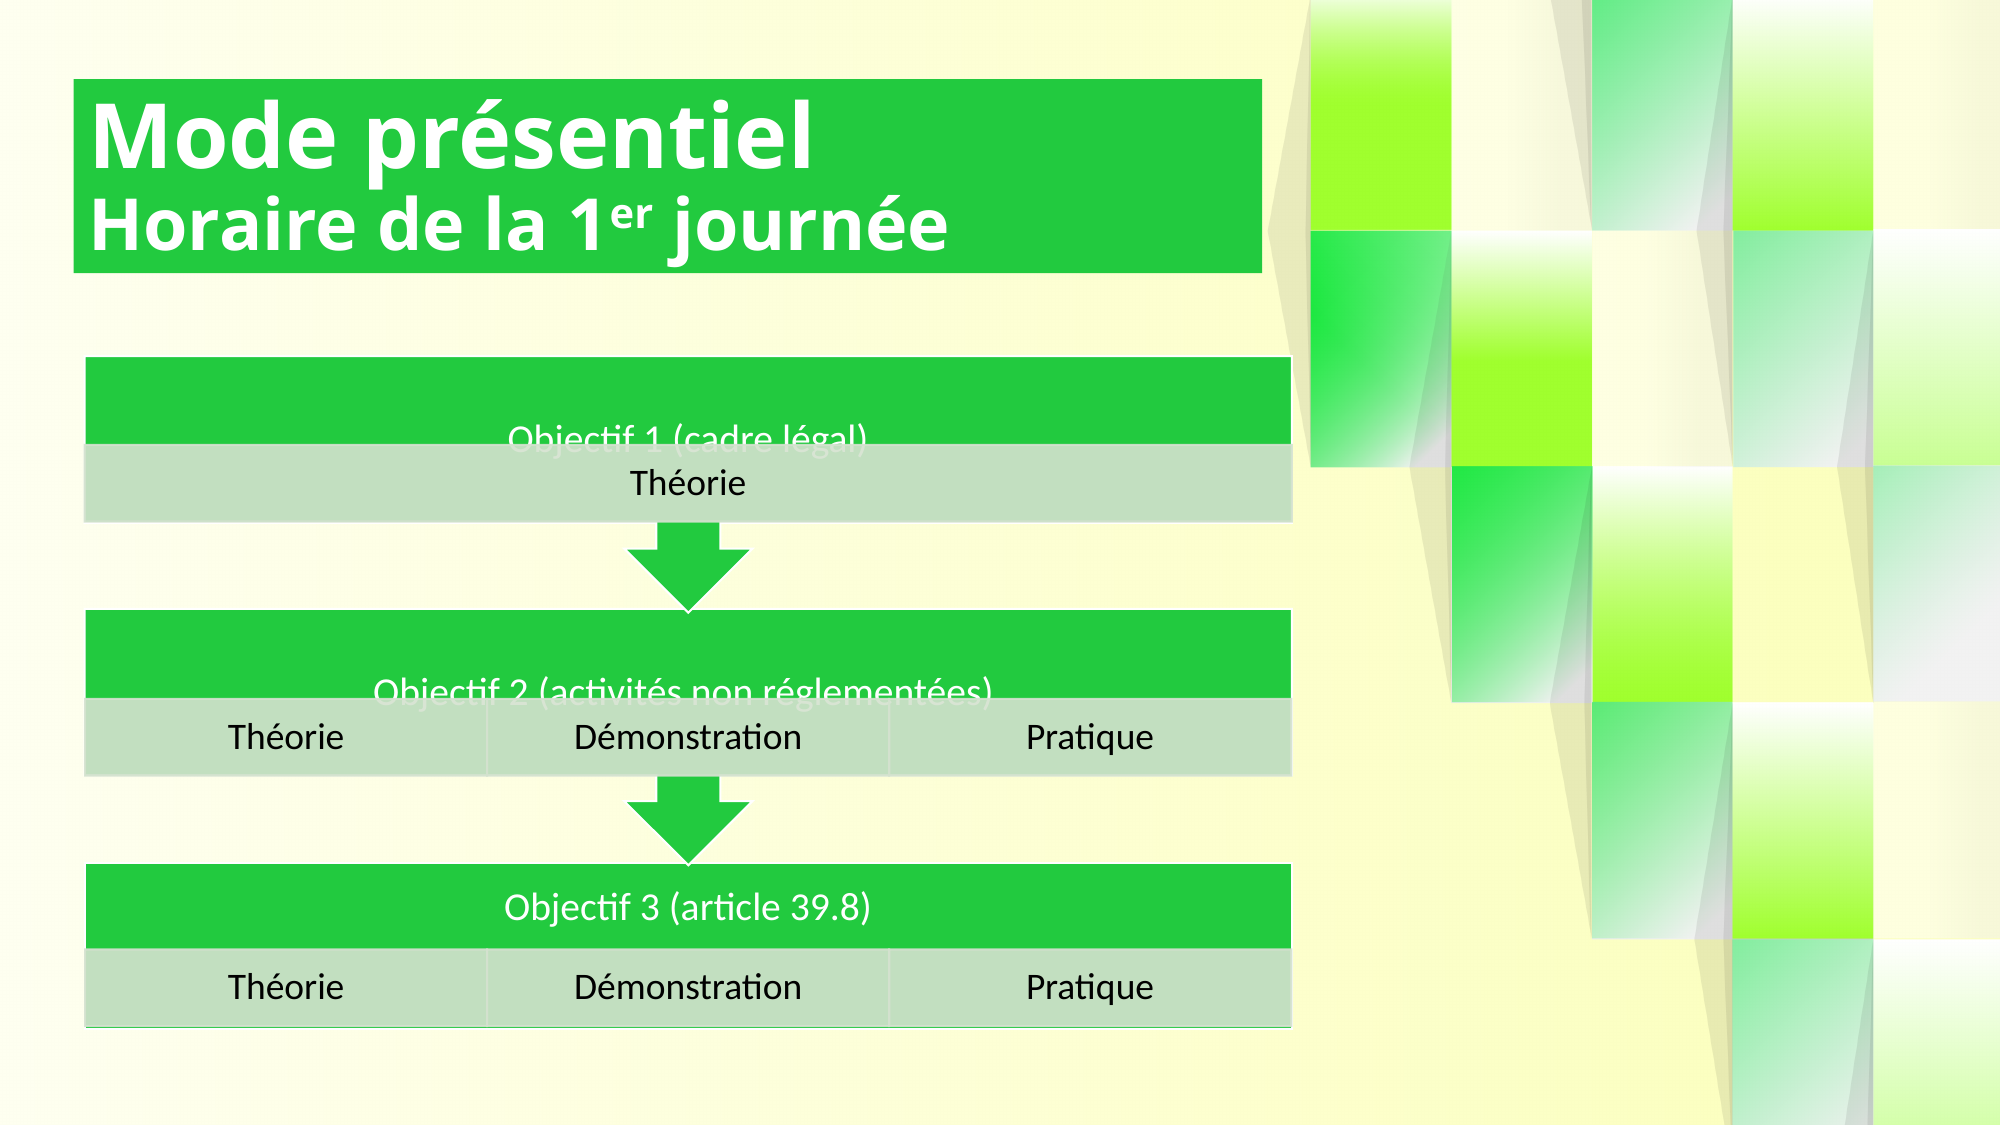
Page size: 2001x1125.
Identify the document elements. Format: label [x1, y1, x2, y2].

picture [0, 0, 2000, 1125]
text_box [84, 354, 1292, 1030]
